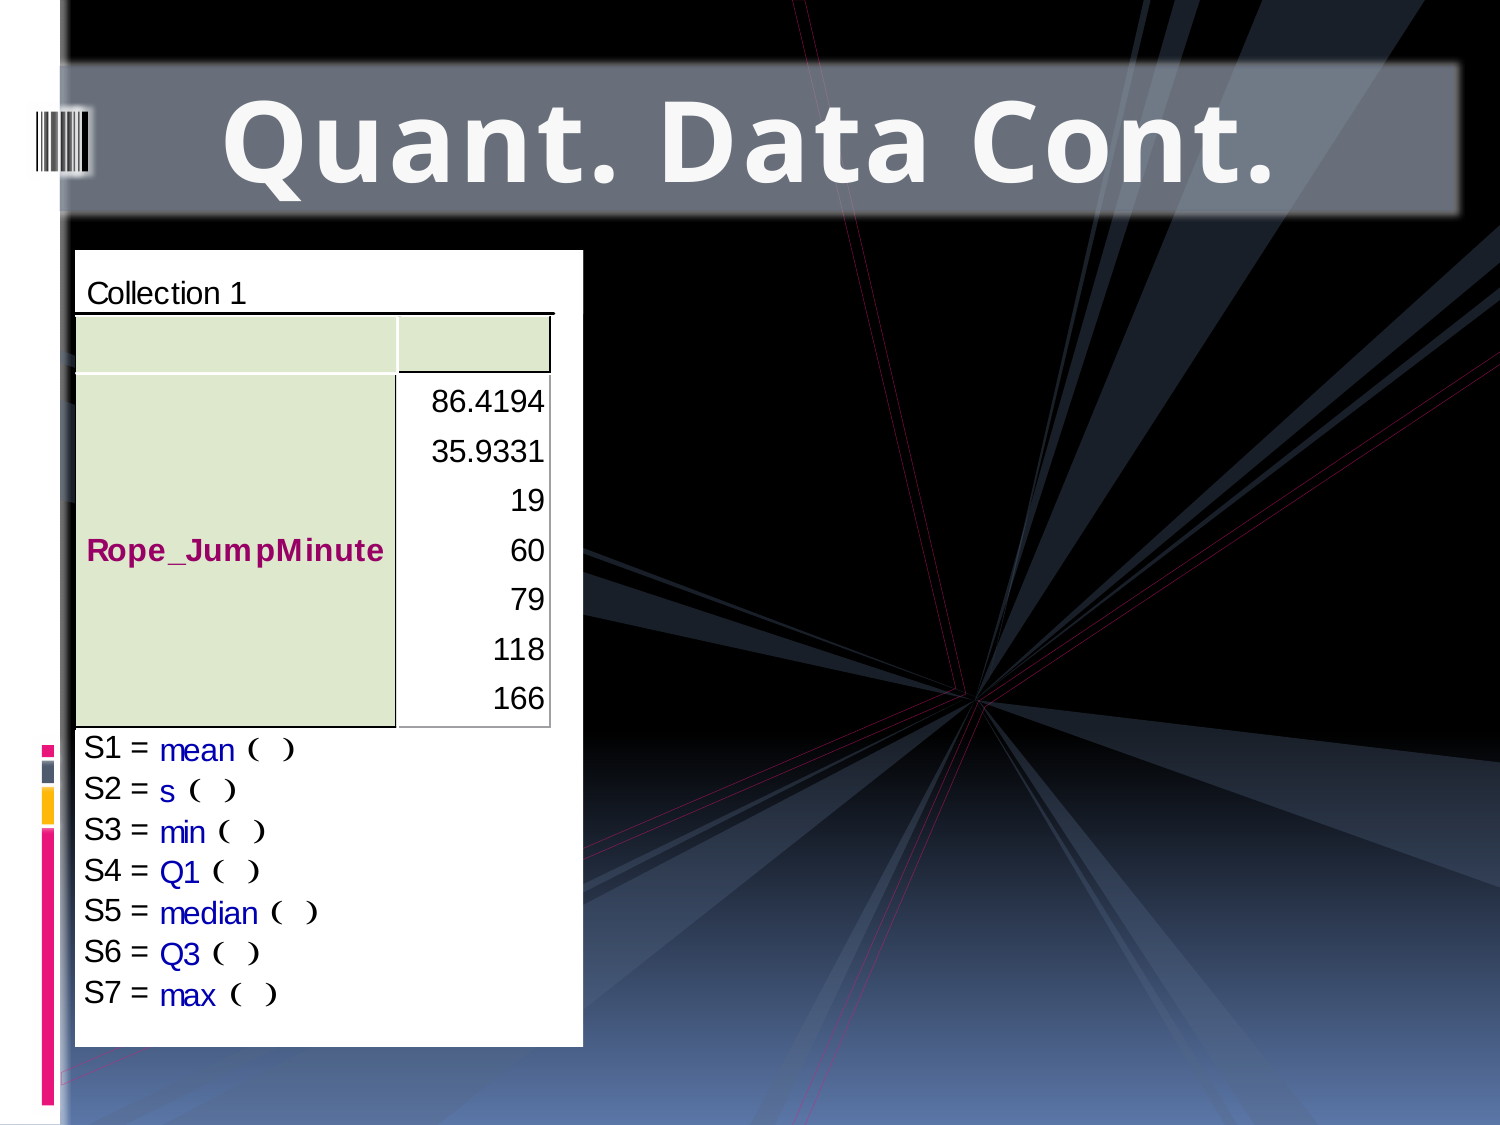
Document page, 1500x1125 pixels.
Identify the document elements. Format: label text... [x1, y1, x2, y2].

picture [74, 249, 587, 1051]
text_box Quant. Data Cont. [204, 62, 1326, 213]
